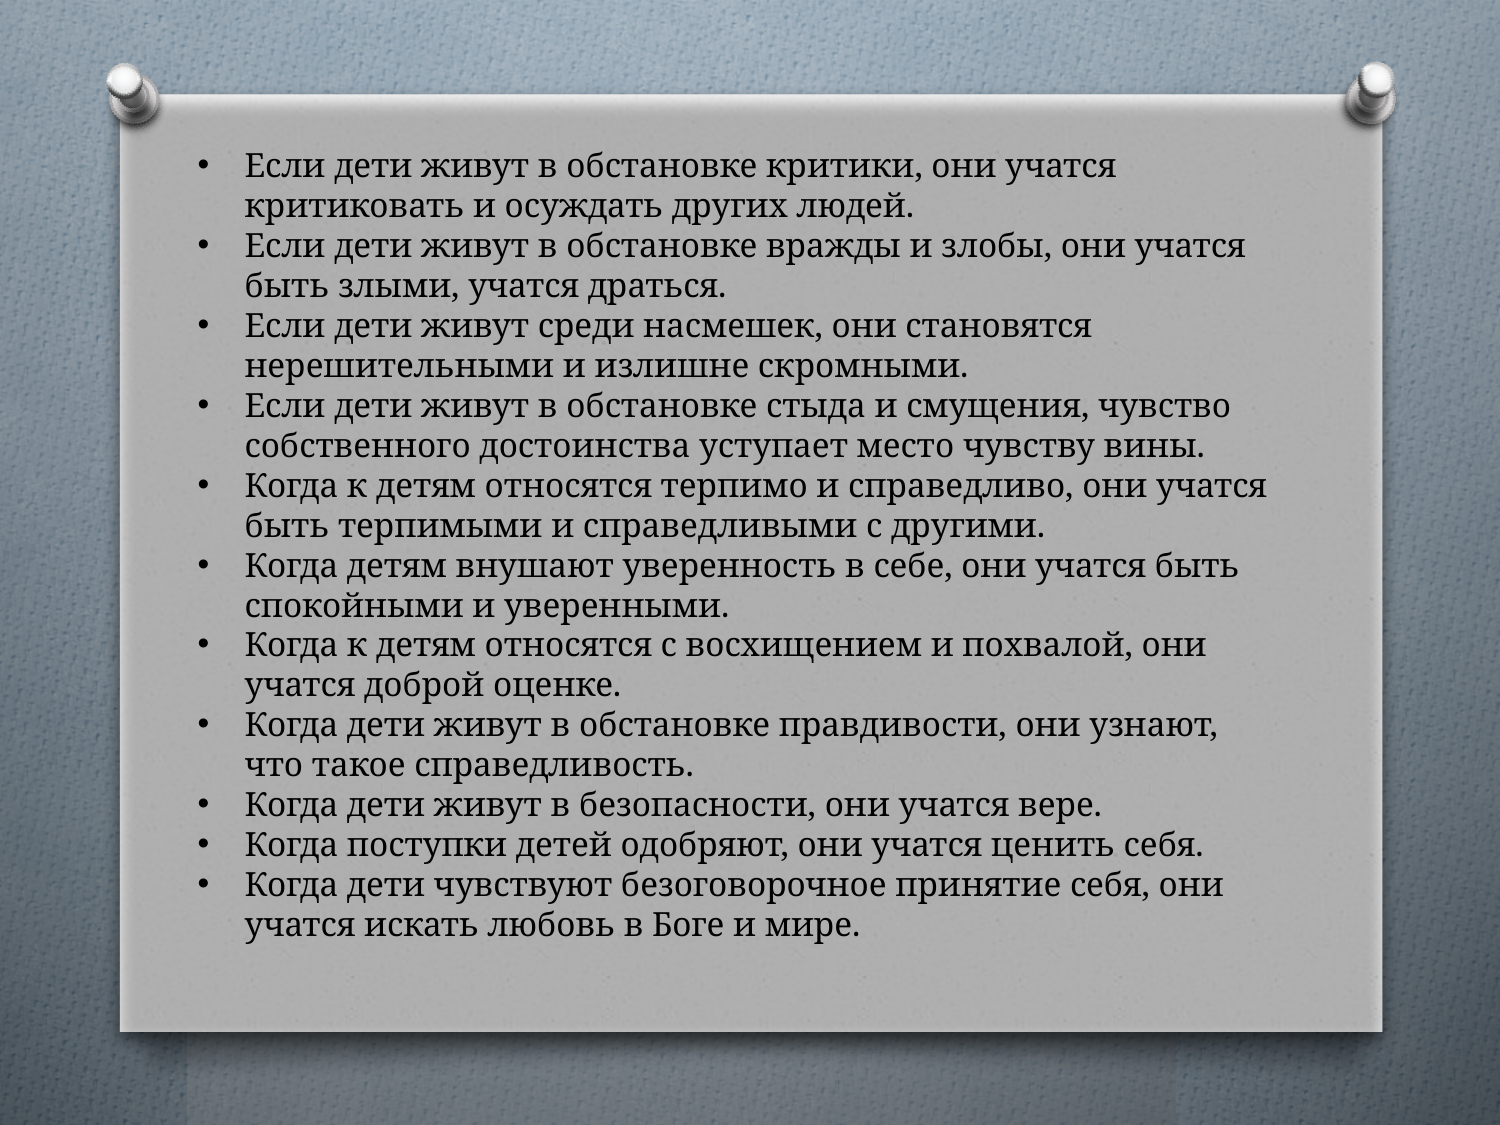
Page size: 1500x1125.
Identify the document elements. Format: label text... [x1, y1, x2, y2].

text_box Если дети живут в обстановке критики, они учатся критиковать и осуждать других людей. Если дети живут в обстановке вражды и злобы, они учатся быть злыми, учатся драться. Если дети живут среди насмешек, они становятся нерешительными и излишне скромными. Если дети живут в обстановке стыда и смущения, чувство собственного достоинства уступает место чувству вины. Когда к детям относятся терпимо и справедливо, они учатся быть терпимыми и справедливыми с другими. Когда детям внушают уверенность в себе, они учатся быть спокойными и уверенными. Когда к детям относятся с восхищением и похвалой, они учатся доброй оценке. Когда дети живут в обстановке правдивости, они узнают, что такое справедливость. Когда дети живут в безопасности, они учатся вере. Когда поступки детей одобряют, они учатся ценить себя. Когда дети чувствуют безоговорочное принятие себя, они учатся искать любовь в Боге и мире. [182, 137, 1294, 951]
picture [1317, 35, 1439, 156]
picture [75, 29, 198, 153]
